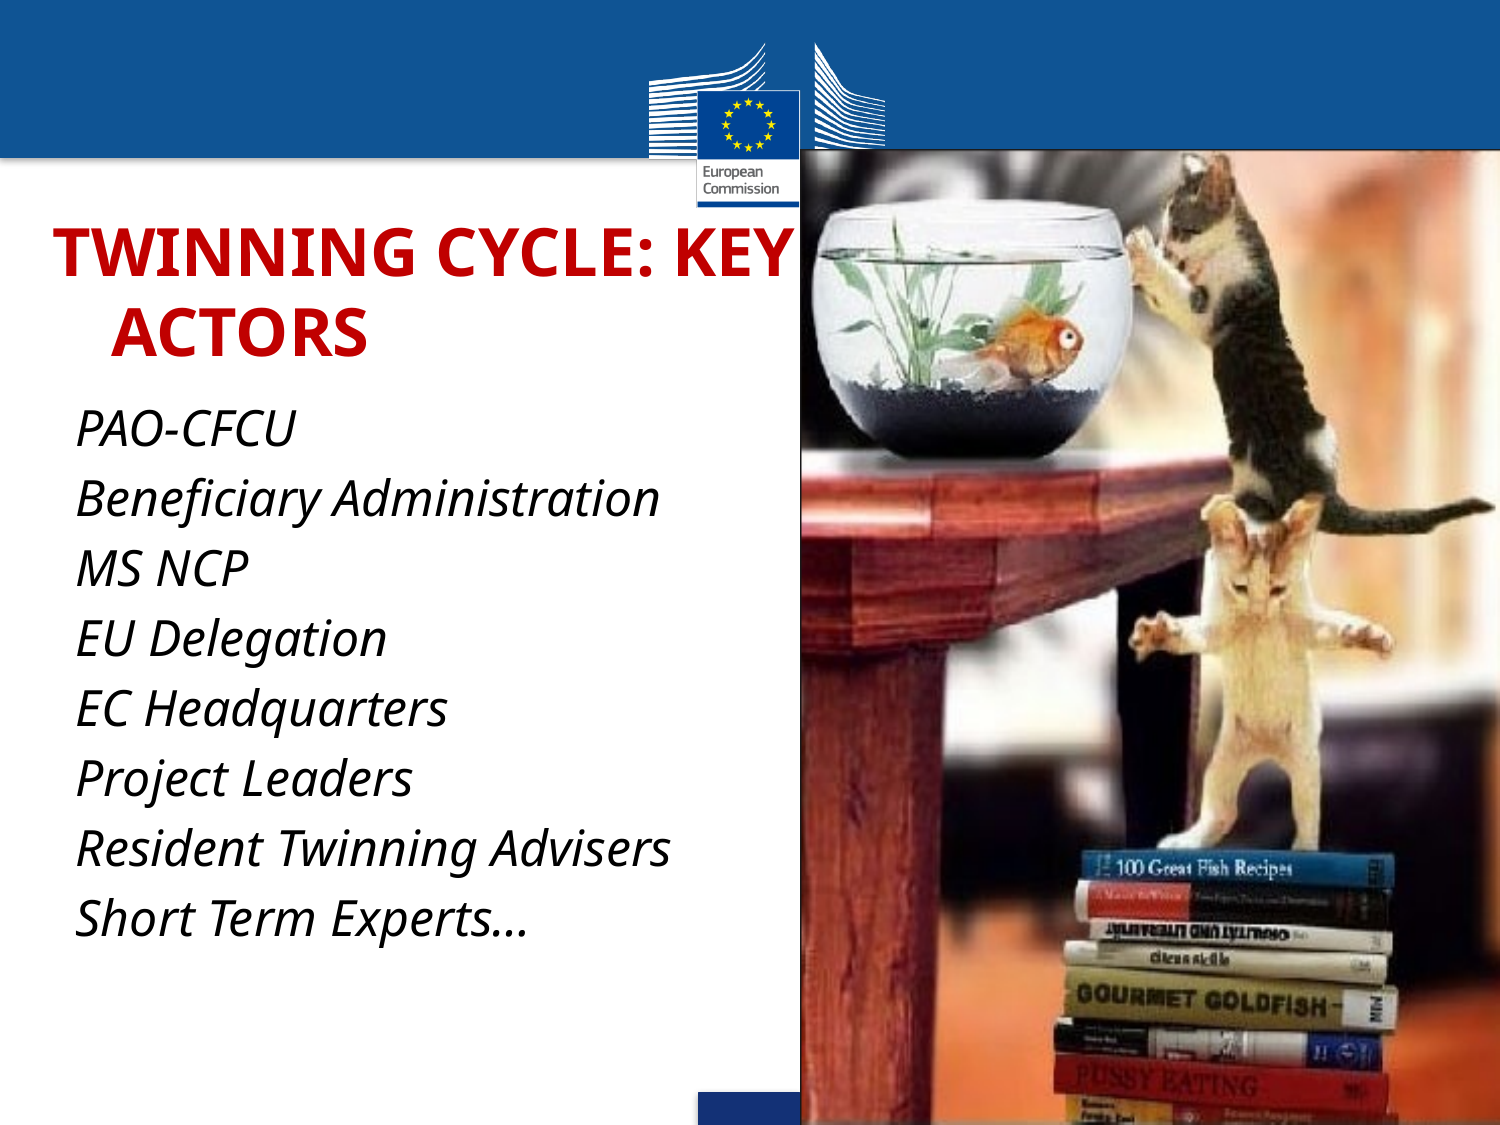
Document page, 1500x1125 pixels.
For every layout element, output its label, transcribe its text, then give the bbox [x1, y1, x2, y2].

list PAO-CFCU Beneficiary Administration MS NCP EU Delegation EC Headquarters Project Leaders Resident Twinning Advisers Short Term Experts… [4, 388, 794, 1125]
title TWINNING CYCLE: KEY ACTORS [37, 212, 794, 367]
picture [649, 42, 1500, 1125]
